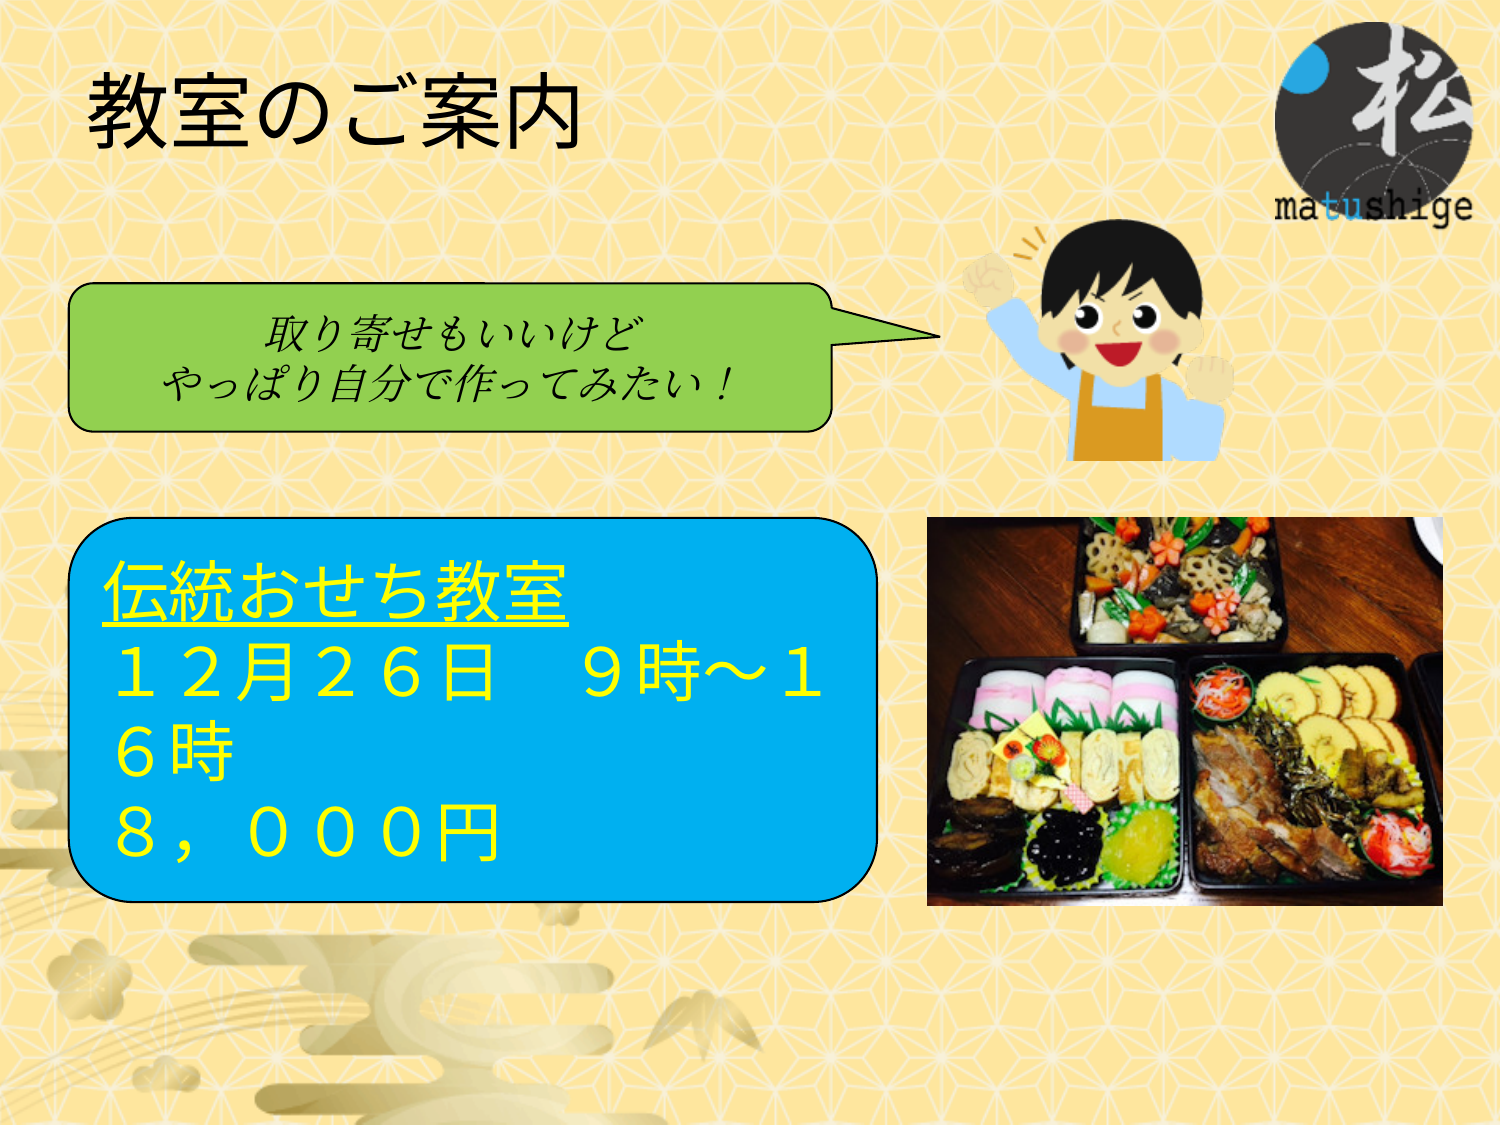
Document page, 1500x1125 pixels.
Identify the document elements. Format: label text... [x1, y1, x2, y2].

text_box 取り寄せもいいけど やっぱり自分で作ってみたい！ [67, 282, 941, 433]
picture [0, 0, 1500, 1125]
text_box 教室のご案内 [71, 52, 601, 167]
text_box 伝統おせち教室 １２月２６日 ９時～１６時 ８，０００円 [67, 516, 879, 904]
